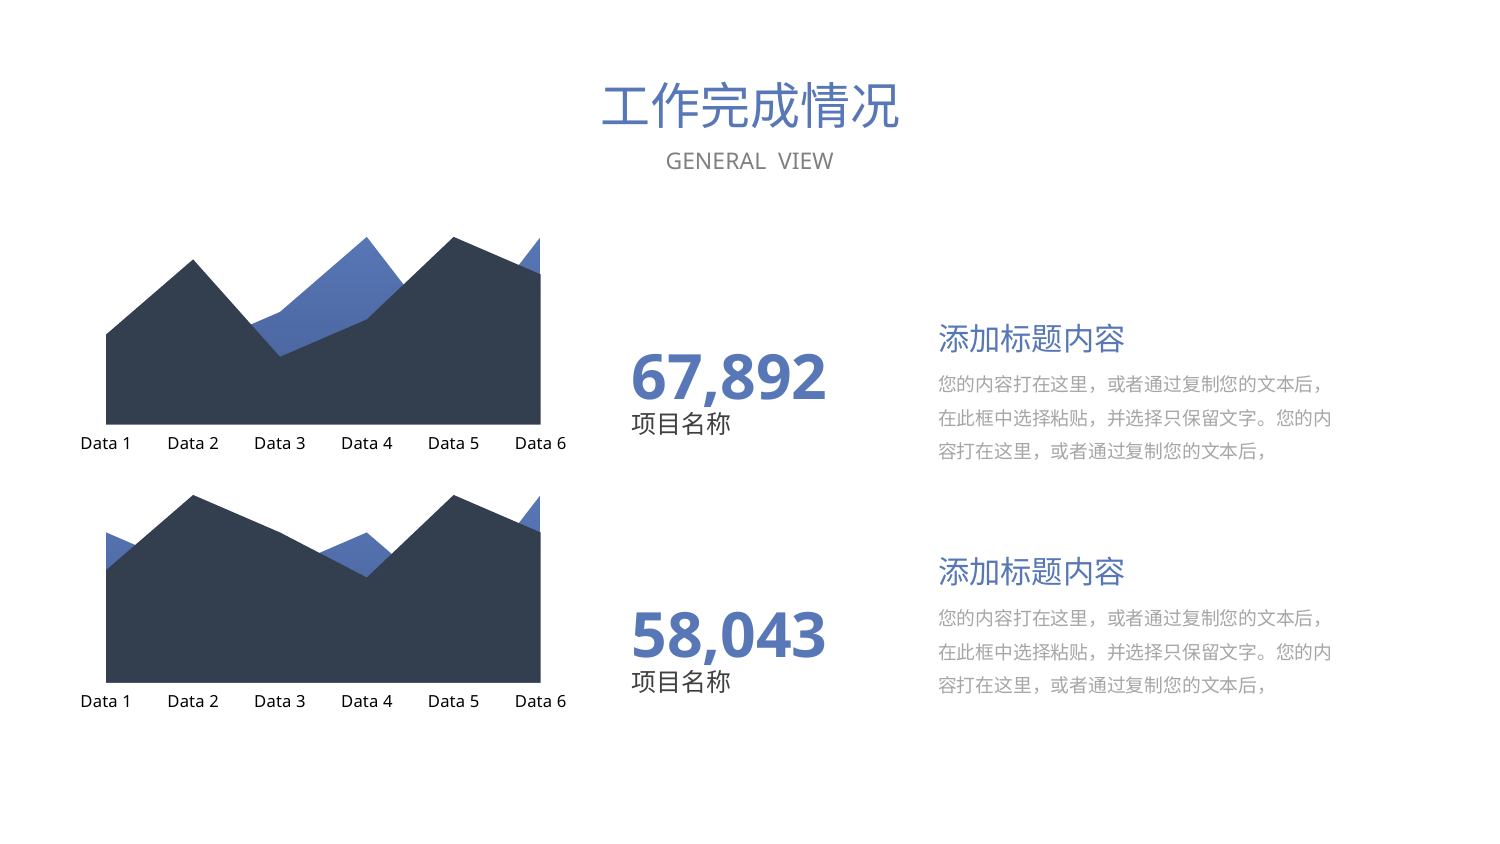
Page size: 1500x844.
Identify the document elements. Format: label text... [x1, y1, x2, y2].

text_box 您的内容打在这里，或者通过复制您的文本后，在此框中选择粘贴，并选择只保留文字。您的内容打在这里，或者通过复制您的文本后， [923, 588, 1353, 704]
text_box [555, 66, 945, 183]
text_box 67,892 [616, 314, 890, 394]
text_box 添加标题内容 [923, 304, 1306, 353]
text_box 添加标题内容 [923, 537, 1306, 588]
text_box 项目名称 [616, 394, 923, 446]
text_box 您的内容打在这里，或者通过复制您的文本后，在此框中选择粘贴，并选择只保留文字。您的内容打在这里，或者通过复制您的文本后， [923, 353, 1353, 470]
text_box 58,043 [616, 572, 890, 652]
chart [70, 194, 577, 718]
text_box 项目名称 [616, 652, 923, 704]
